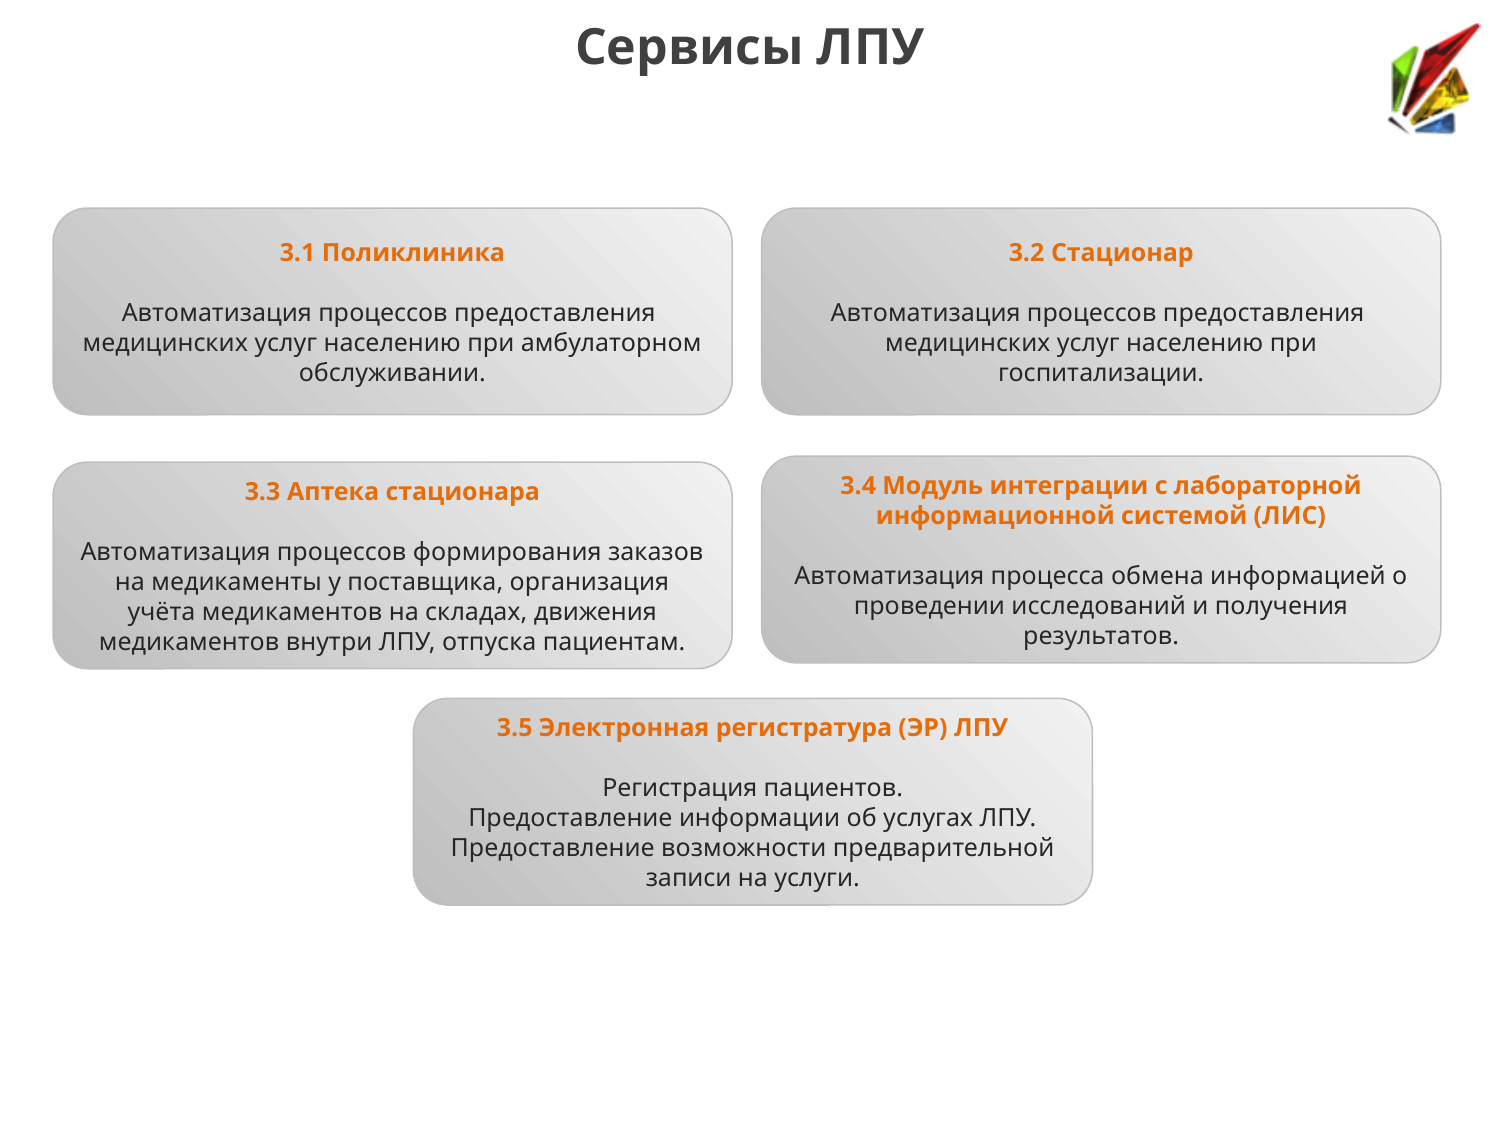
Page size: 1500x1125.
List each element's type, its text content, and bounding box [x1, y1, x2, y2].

text_box Сервисы ЛПУ [0, 7, 1500, 82]
text_box 3.3 Аптека стационара Автоматизация процессов формирования заказов на медикаменты у поставщика, организация учёта медикаментов на складах, движения медикаментов внутри ЛПУ, отпуска пациентам. [50, 459, 735, 671]
picture [1387, 23, 1481, 137]
text_box 3.1 Поликлиника Автоматизация процессов предоставления медицинских услуг населению при амбулаторном обслуживании. [50, 205, 735, 417]
text_box 3.5 Электронная регистратура (ЭР) ЛПУ Регистрация пациентов. Предоставление информации об услугах ЛПУ. Предоставление возможности предварительной записи на услуги. [411, 696, 1095, 908]
text_box 3.4 Модуль интеграции с лабораторной информационной системой (ЛИС) Автоматизация процесса обмена информацией о проведении исследований и получения результатов. [759, 454, 1443, 665]
text_box 3.2 Стационар Автоматизация процессов предоставления медицинских услуг населению при госпитализации. [759, 205, 1443, 417]
